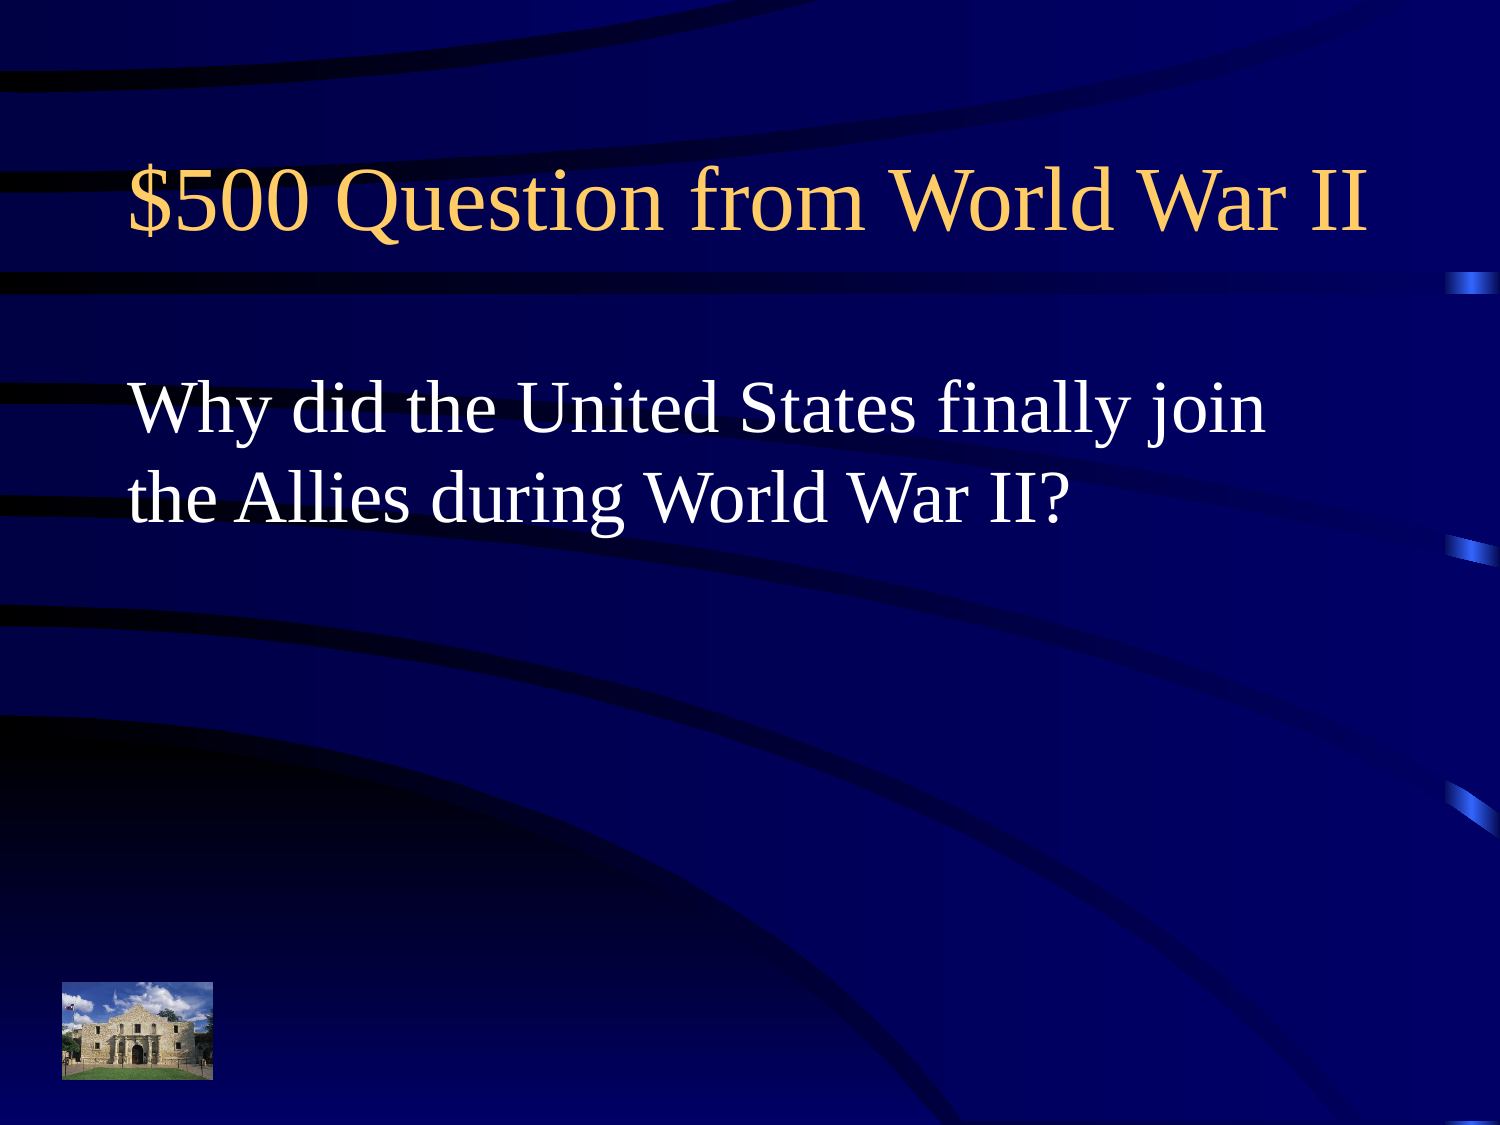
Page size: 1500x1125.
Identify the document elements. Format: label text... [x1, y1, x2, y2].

title $500 Question from World War II [112, 99, 1388, 288]
text_box Why did the United States finally join the Allies during World War II? [112, 349, 1388, 545]
picture [62, 982, 213, 1081]
